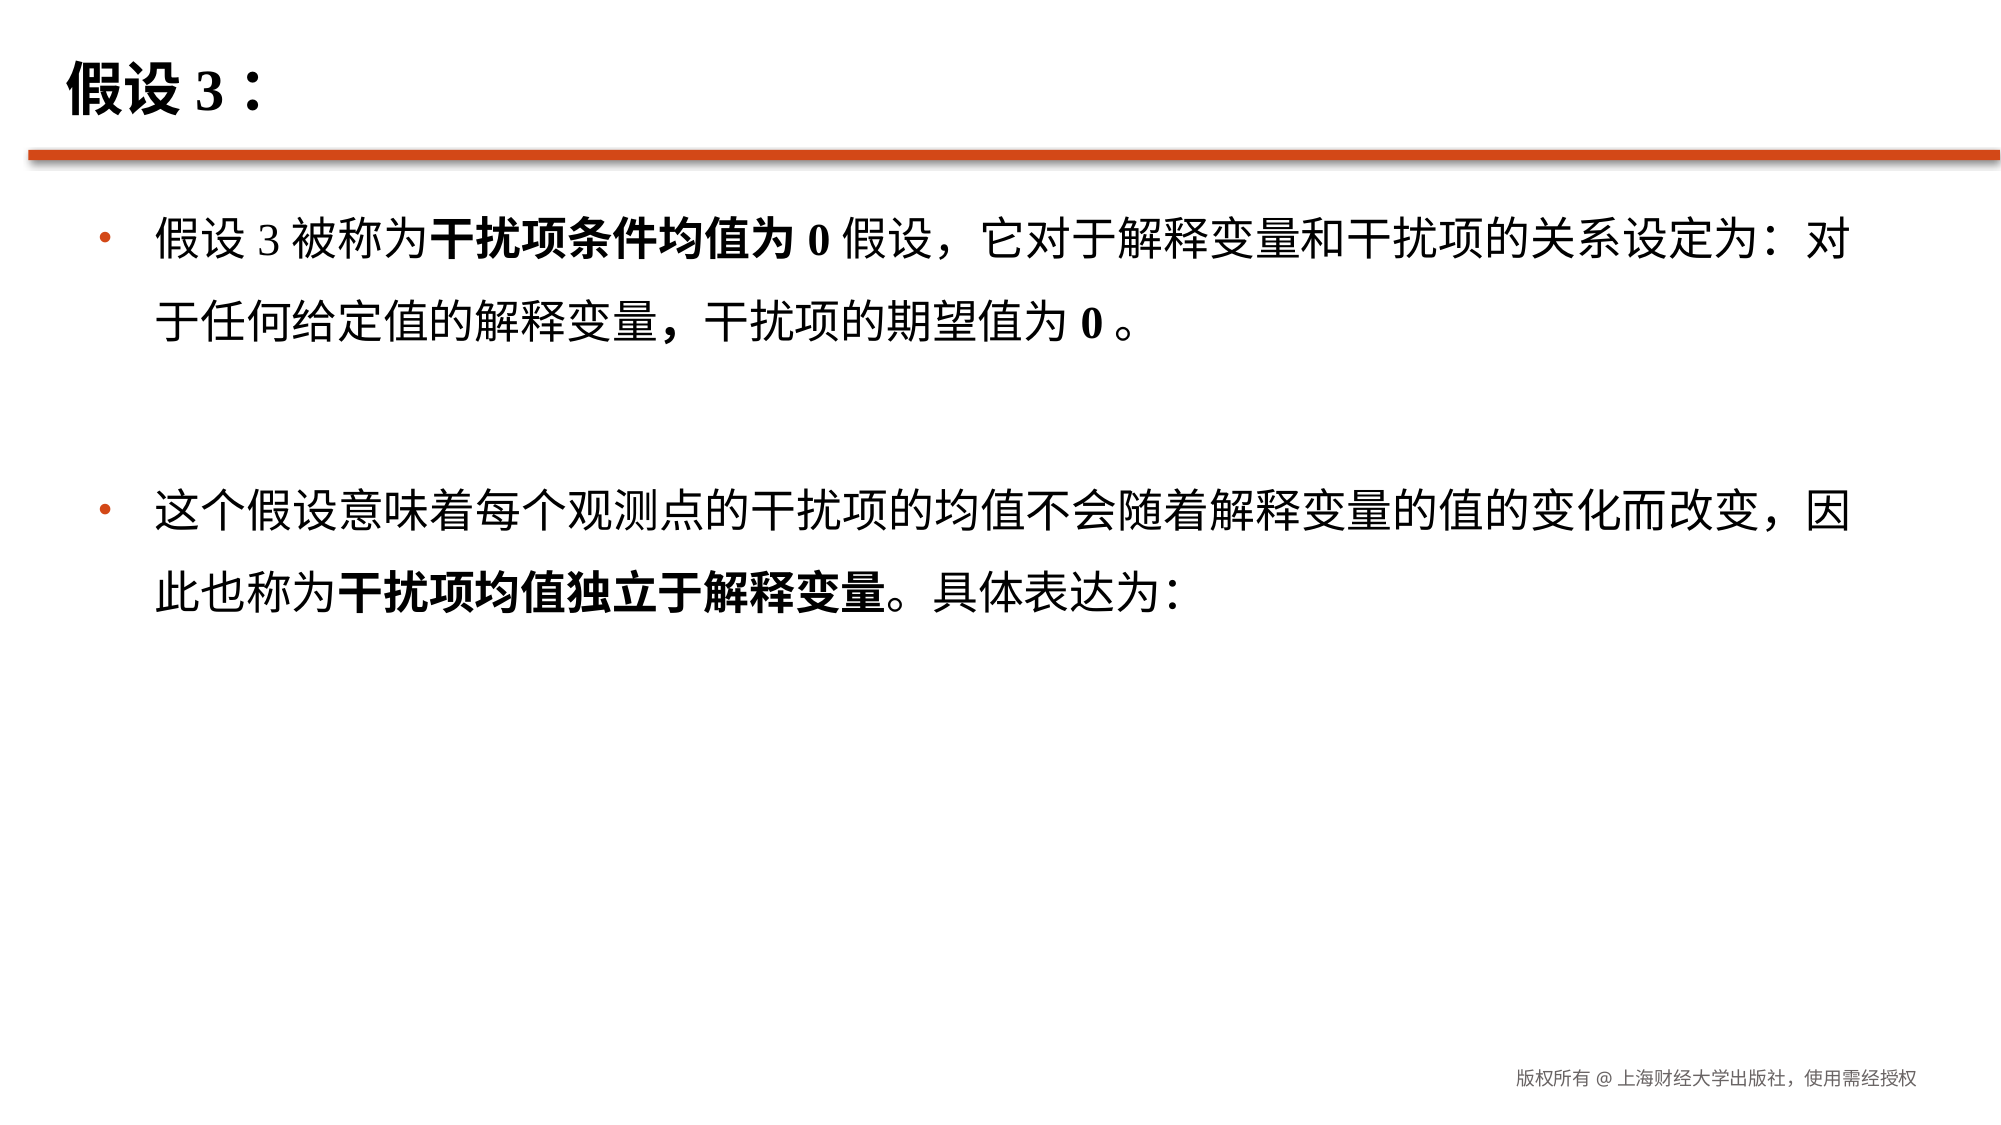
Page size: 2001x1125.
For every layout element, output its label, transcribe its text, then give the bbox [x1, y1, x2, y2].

footer 版权所有@上海财经大学出版社，使用需经授权 [1483, 1046, 1950, 1109]
